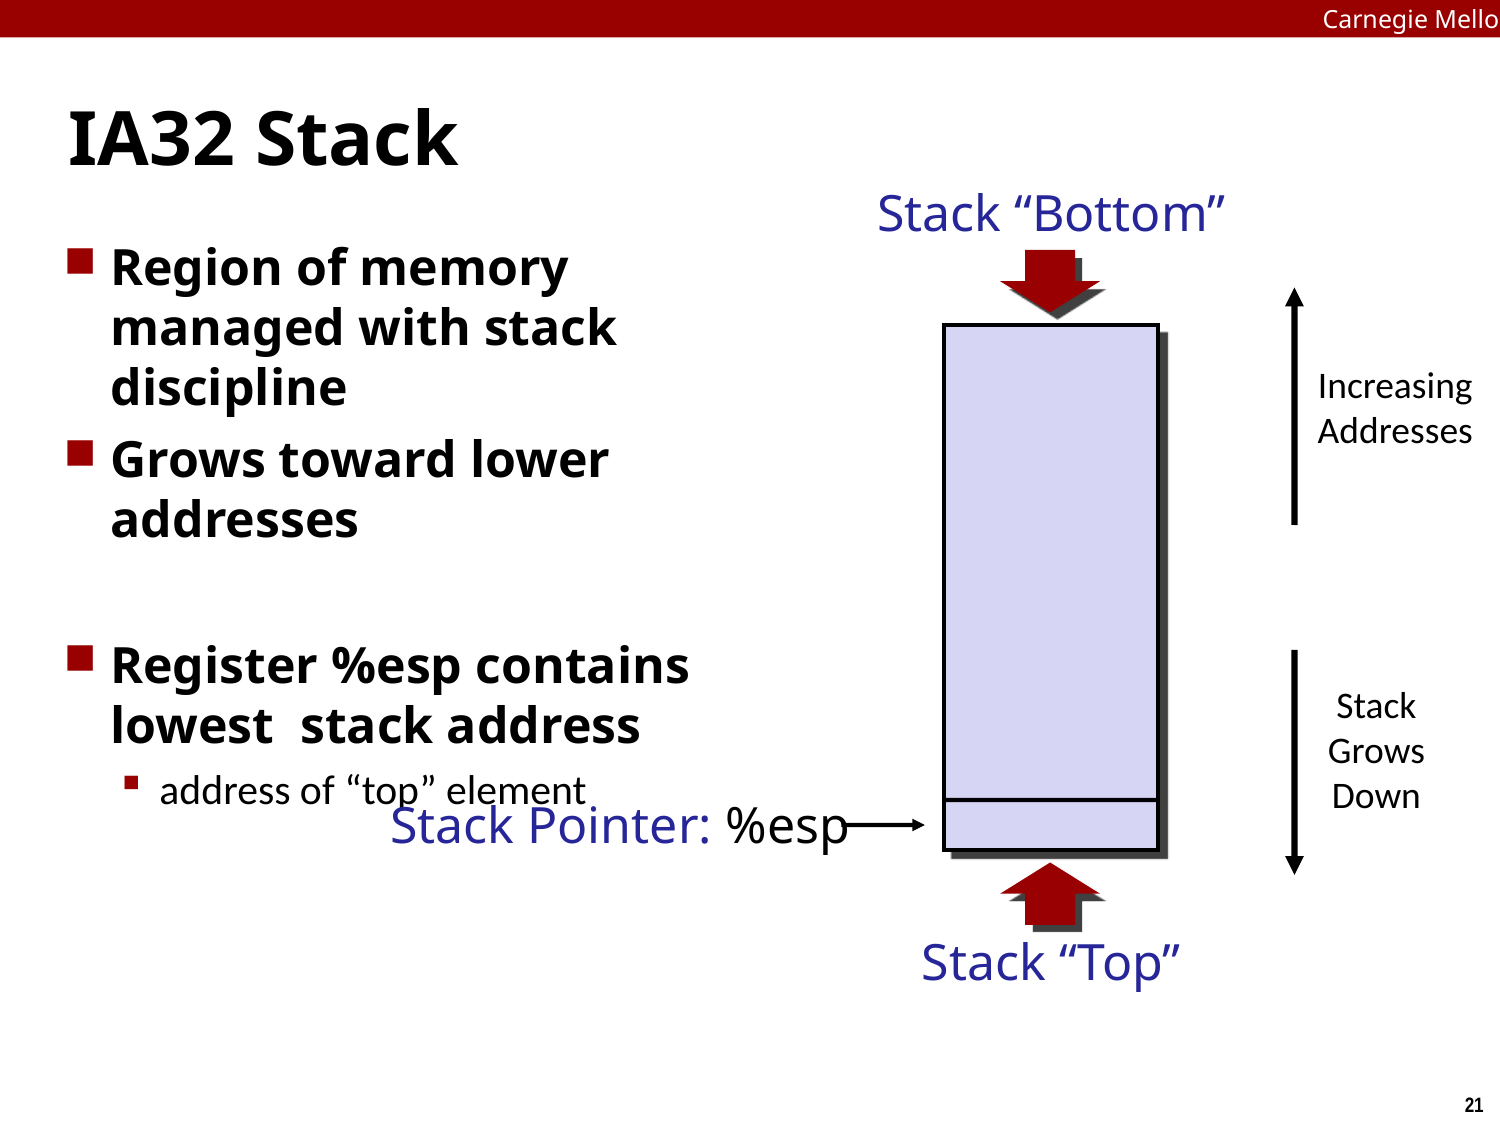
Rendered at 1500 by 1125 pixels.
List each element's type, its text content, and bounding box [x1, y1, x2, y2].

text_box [403, 174, 1481, 998]
title IA32 Stack [62, 41, 1438, 228]
list Region of memory managed with stack discipline Grows toward lower addresses Register %esp contains lowest stack address address of “top” element [62, 228, 794, 1122]
text_box Carnegie Mellon [1322, 3, 1500, 33]
text_box [0, 0, 1500, 38]
